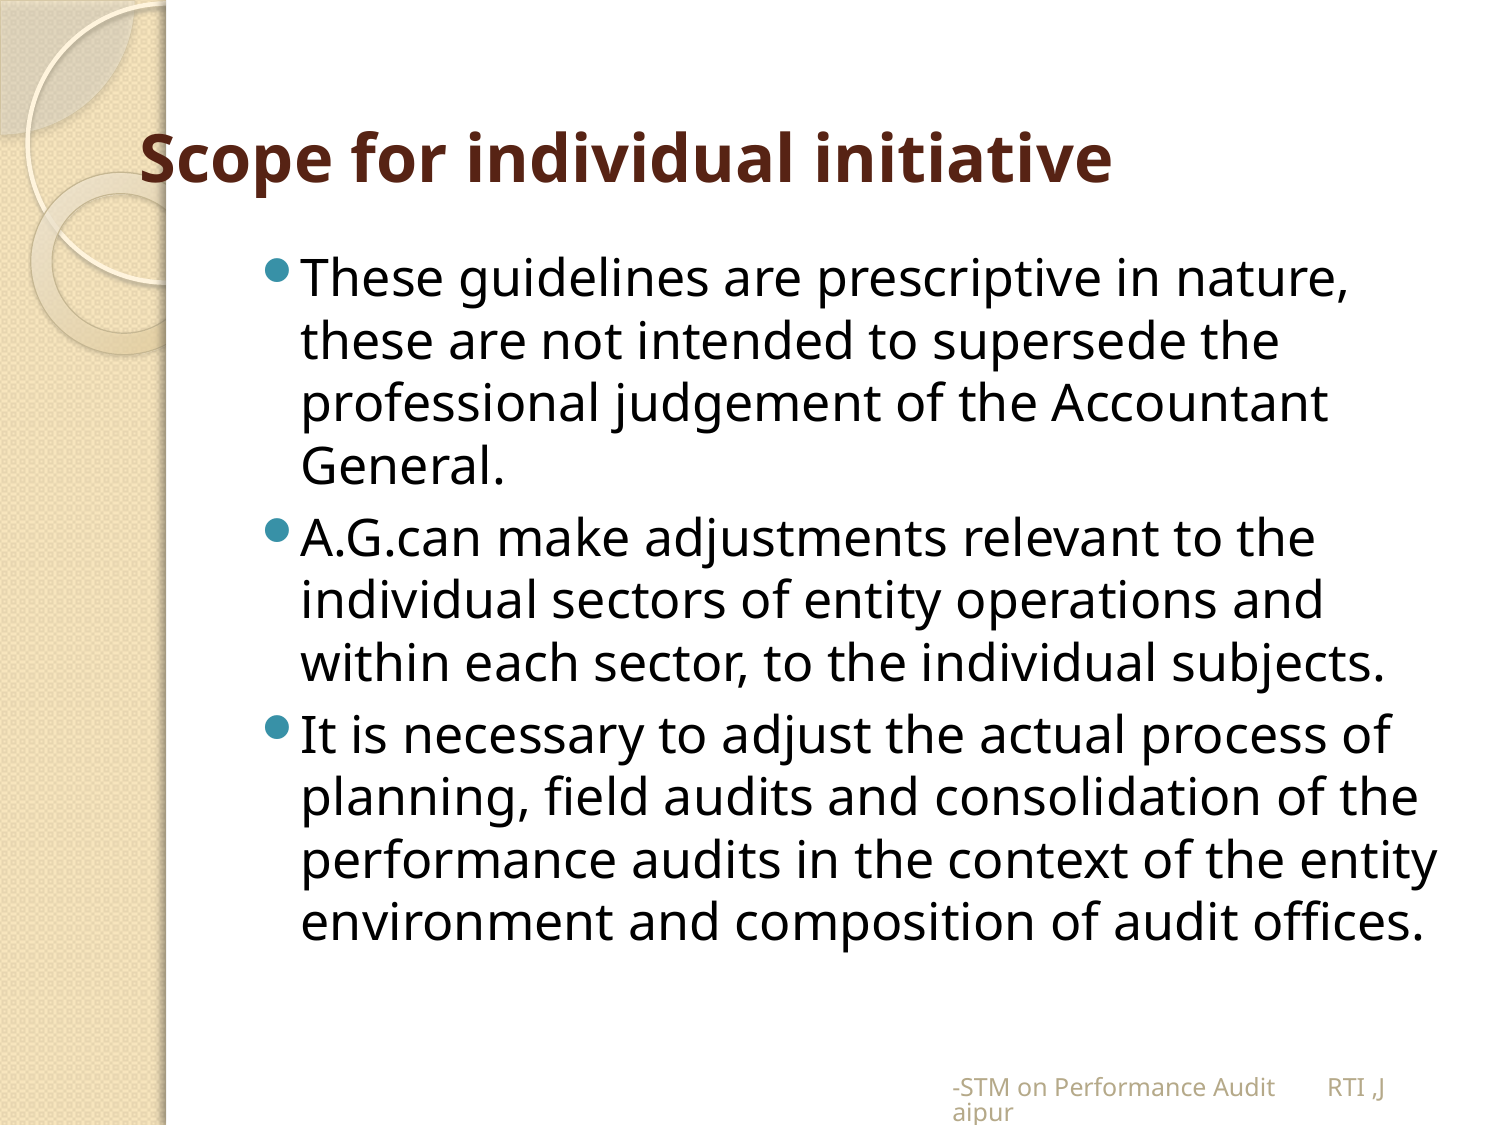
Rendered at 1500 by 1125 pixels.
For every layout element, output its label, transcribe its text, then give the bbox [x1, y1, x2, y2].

list These guidelines are prescriptive in nature, these are not intended to supersede the professional judgement of the Accountant General. A.G.can make adjustments relevant to the individual sectors of entity operations and within each sector, to the individual subjects. It is necessary to adjust the actual process of planning, field audits and consolidation of the performance audits in the context of the entity environment and composition of audit offices. [235, 237, 1466, 1025]
footer -STM on Performance Audit RTI ,Jaipur [937, 1034, 1413, 1113]
title Scope for individual initiative [125, 62, 1475, 250]
